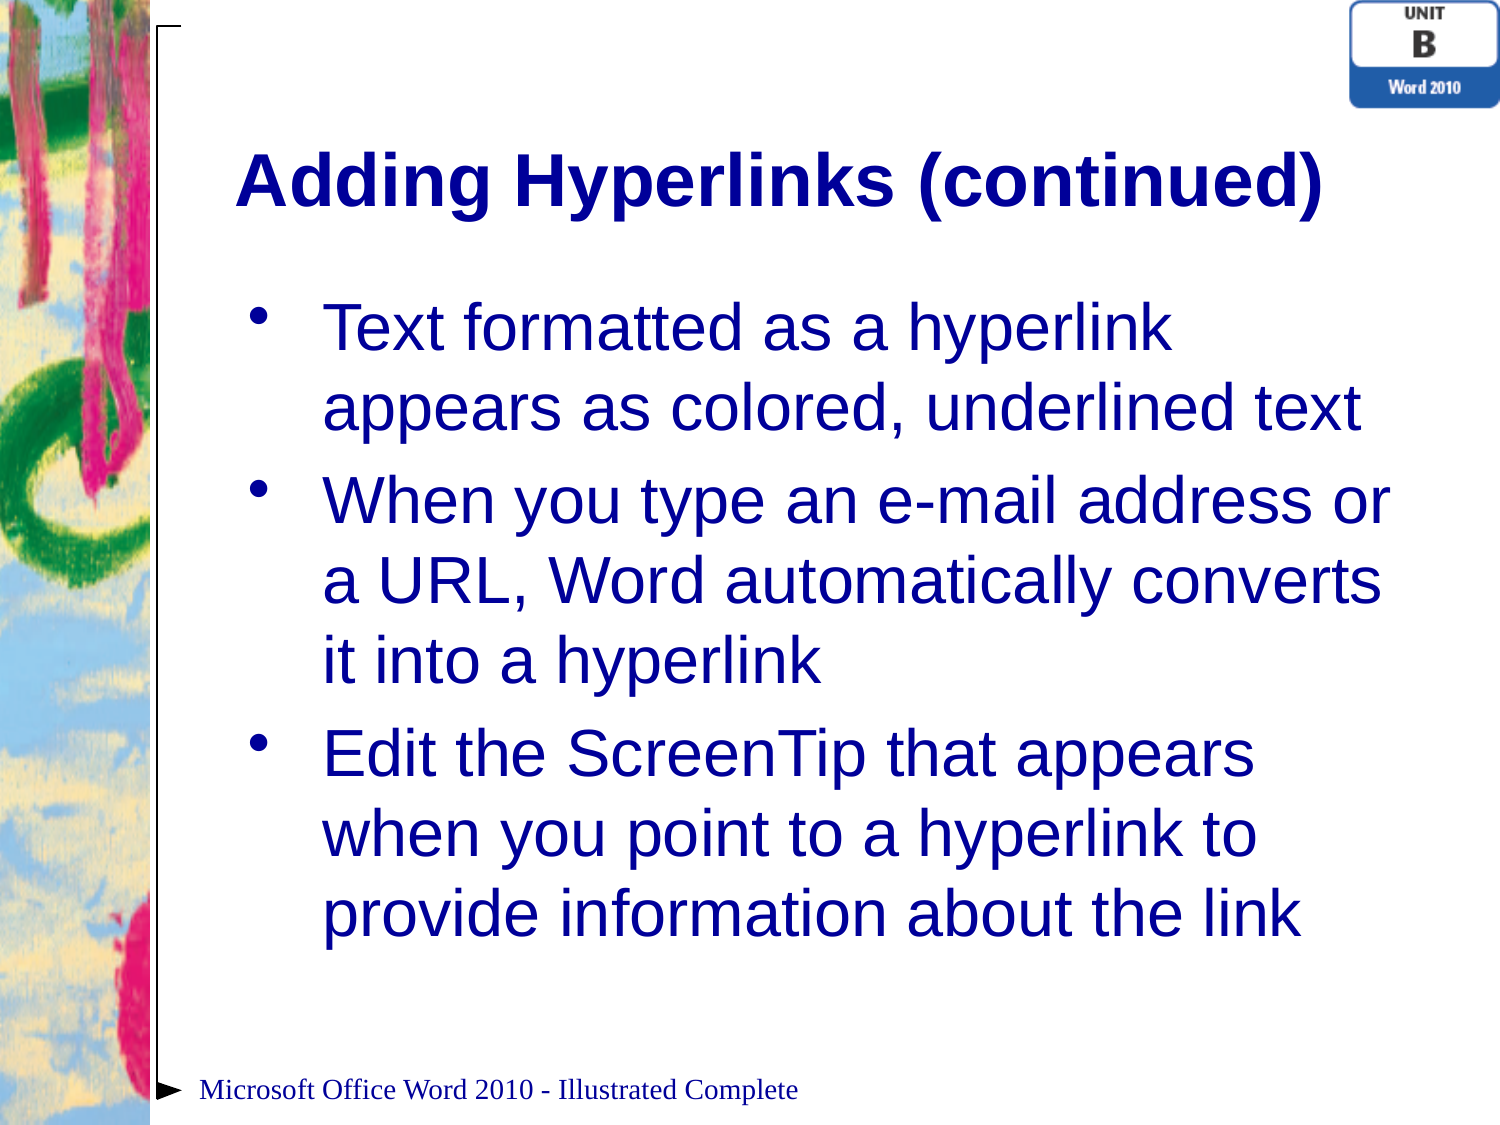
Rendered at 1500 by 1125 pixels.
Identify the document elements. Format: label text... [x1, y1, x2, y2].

picture [1348, 0, 1500, 110]
list Text formatted as a hyperlink appears as colored, underlined text When you type an e-mail address or a URL, Word automatically converts it into a hyperlink Edit the ScreenTip that appears when you point to a hyperlink to provide information about the link [232, 275, 1447, 1014]
title Adding Hyperlinks (continued) [218, 113, 1359, 240]
picture [0, 0, 150, 1125]
footer Microsoft Office Word 2010 - Illustrated Complete [183, 1062, 1147, 1125]
